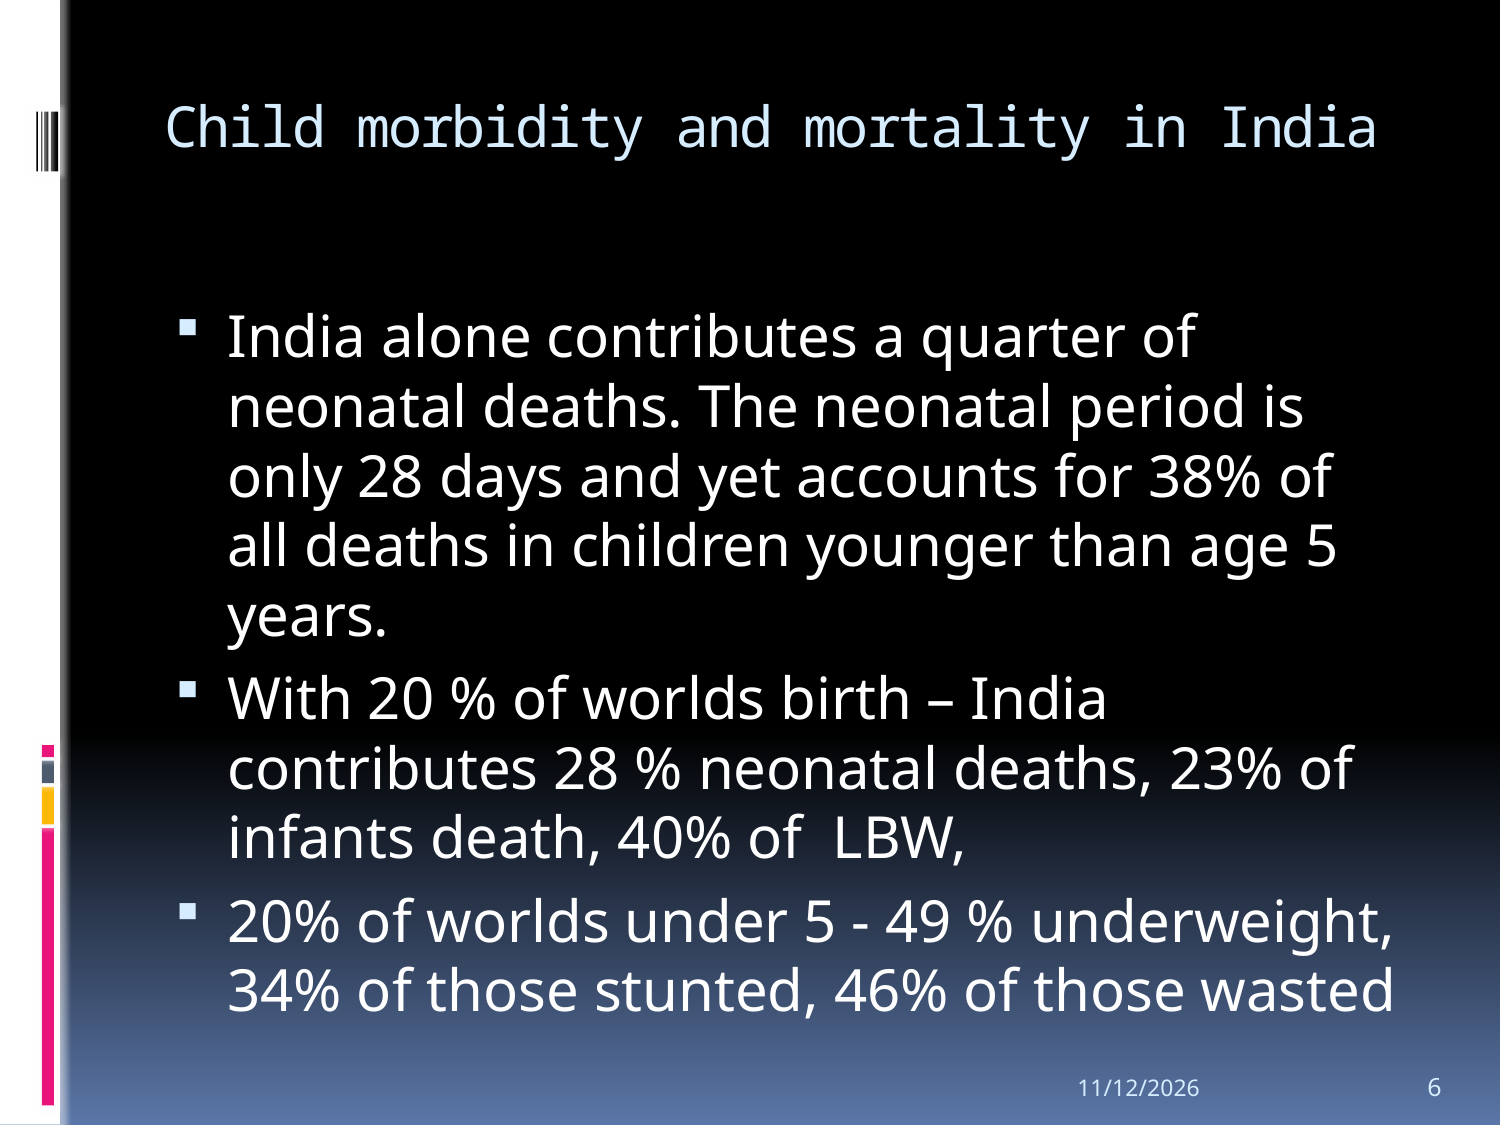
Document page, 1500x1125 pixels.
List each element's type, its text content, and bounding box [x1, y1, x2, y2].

slide_number 6 [1412, 1052, 1488, 1113]
title Child morbidity and mortality in India [150, 83, 1425, 234]
list India alone contributes a quarter of neonatal deaths. The neonatal period is only 28 days and yet accounts for 38% of all deaths in children younger than age 5 years. With 20 % of worlds birth – India contributes 28 % neonatal deaths, 23% of infants death, 40% of LBW, 20% of worlds under 5 - 49 % underweight, 34% of those stunted, 46% of those wasted [150, 292, 1425, 1043]
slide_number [1062, 1052, 1412, 1113]
